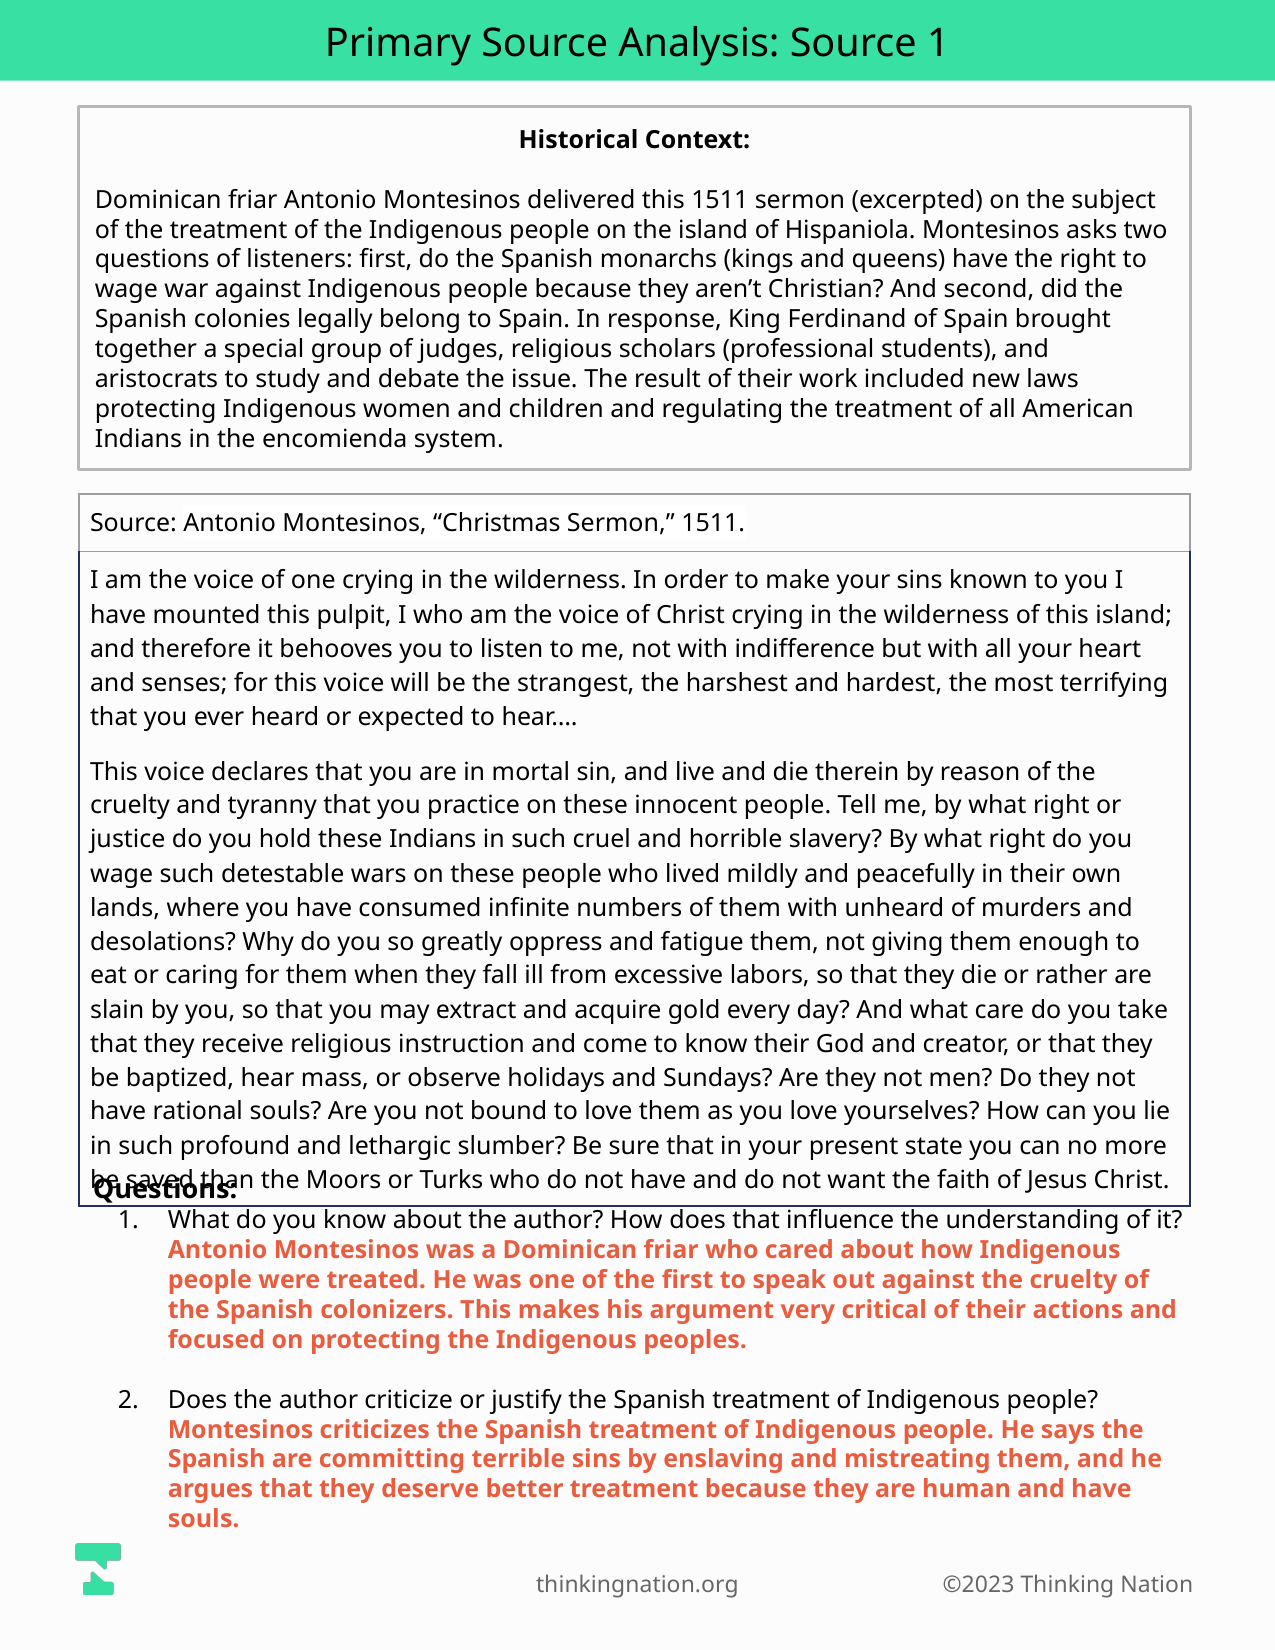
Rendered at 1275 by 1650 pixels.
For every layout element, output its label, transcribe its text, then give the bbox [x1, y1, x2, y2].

picture [62, 1533, 134, 1605]
table_cell I am the voice of one crying in the wilderness. In order to make your sins known to you I have mounted this pulpit, I who am the voice of Christ crying in the wilderness of this island; and therefore it behooves you to listen to me, not with indifference but with all your heart and senses; for this voice will be the strangest, the harshest and hardest, the most terrifying that you ever heard or expected to hear…. This voice declares that you are in mortal sin, and live and die therein by reason of the cruelty and tyranny that you practice on these innocent people. Tell me, by what right or justice do you hold these Indians in such cruel and horrible slavery? By what right do you wage such detestable wars on these people who lived mildly and peacefully in their own lands, where you have consumed infinite numbers of them with unheard of murders and desolations? Why do you so greatly oppress and fatigue them, not giving them enough to eat or caring for them when they fall ill from excessive labors, so that they die or rather are slain by you, so that you may extract and acquire gold every day? And what care do you take that they receive religious instruction and come to know their God and creator, or that they be baptized, hear mass, or observe holidays and Sundays? Are they not men? Do they not have rational souls? Are you not bound to love them as you love yourselves? How can you lie in such profound and lethargic slumber? Be sure that in your present state you can no more be saved than the Moors or Turks who do not have and do not want the faith of Jesus Christ. [80, 552, 1189, 1156]
text_box Primary Source Analysis: Source 1 [0, 0, 1275, 81]
text_box thinkingnation.org [486, 1553, 789, 1605]
text_box Questions: What do you know about the author? How does that influence the understanding of it? Antonio Montesinos was a Dominican friar who cared about how Indigenous people were treated. He was one of the first to speak out against the cruelty of the Spanish colonizers. This makes his argument very critical of their actions and focused on protecting the Indigenous peoples. Does the author criticize or justify the Spanish treatment of Indigenous people? Montesinos criticizes the Spanish treatment of Indigenous people. He says the Spanish are committing terrible sins by enslaving and mistreating them, and he argues that they deserve better treatment because they are human and have souls. [77, 1156, 1213, 1548]
text_box Historical Context: Dominican friar Antonio Montesinos delivered this 1511 sermon (excerpted) on the subject of the treatment of the Indigenous people on the island of Hispaniola. Montesinos asks two questions of listeners: first, do the Spanish monarchs (kings and queens) have the right to wage war against Indigenous people because they aren’t Christian? And second, did the Spanish colonies legally belong to Spain. In response, King Ferdinand of Spain brought together a special group of judges, religious scholars (professional students), and aristocrats to study and debate the issue. The result of their work included new laws protecting Indigenous women and children and regulating the treatment of all American Indians in the encomienda system. [78, 106, 1191, 470]
text_box ©2023 Thinking Nation [907, 1553, 1210, 1605]
table_header Source: Antonio Montesinos, “Christmas Sermon,” 1511. [80, 495, 1189, 551]
